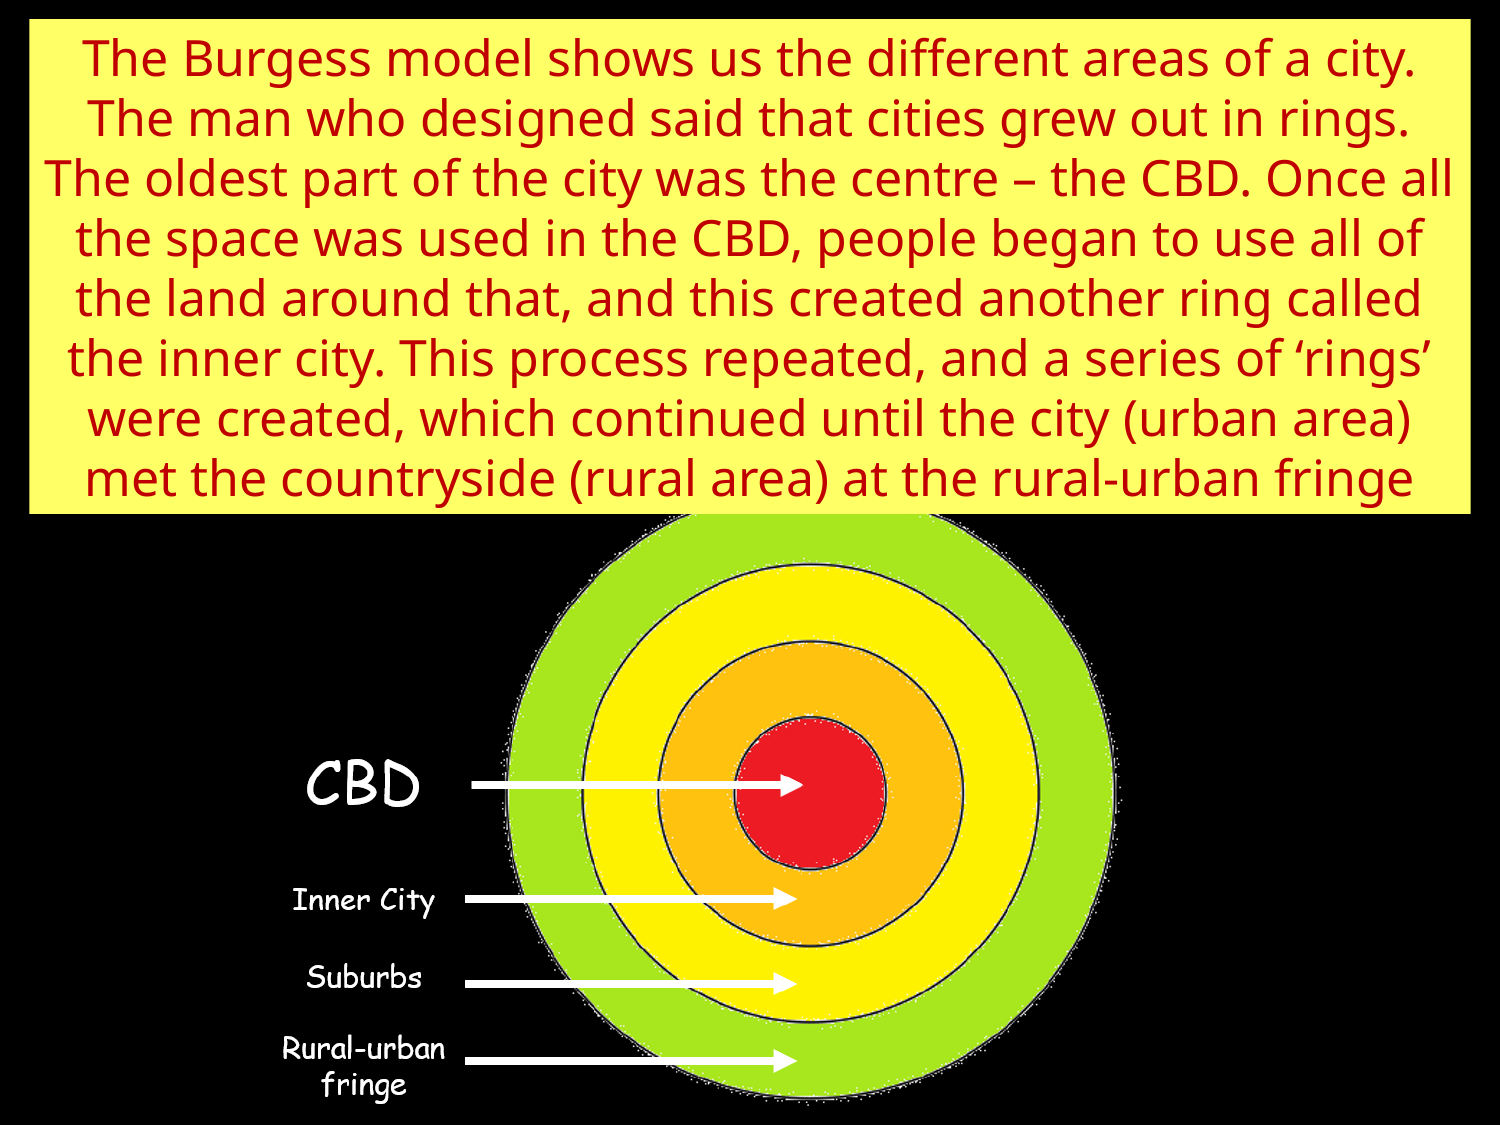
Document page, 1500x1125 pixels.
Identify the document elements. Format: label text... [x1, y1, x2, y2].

picture [265, 476, 1131, 1121]
text_box The Burgess model shows us the different areas of a city. The man who designed said that cities grew out in rings. The oldest part of the city was the centre – the CBD. Once all the space was used in the CBD, people began to use all of the land around that, and this created another ring called the inner city. This process repeated, and a series of ‘rings’ were created, which continued until the city (urban area) met the countryside (rural area) at the rural-urban fringe [29, 19, 1471, 514]
